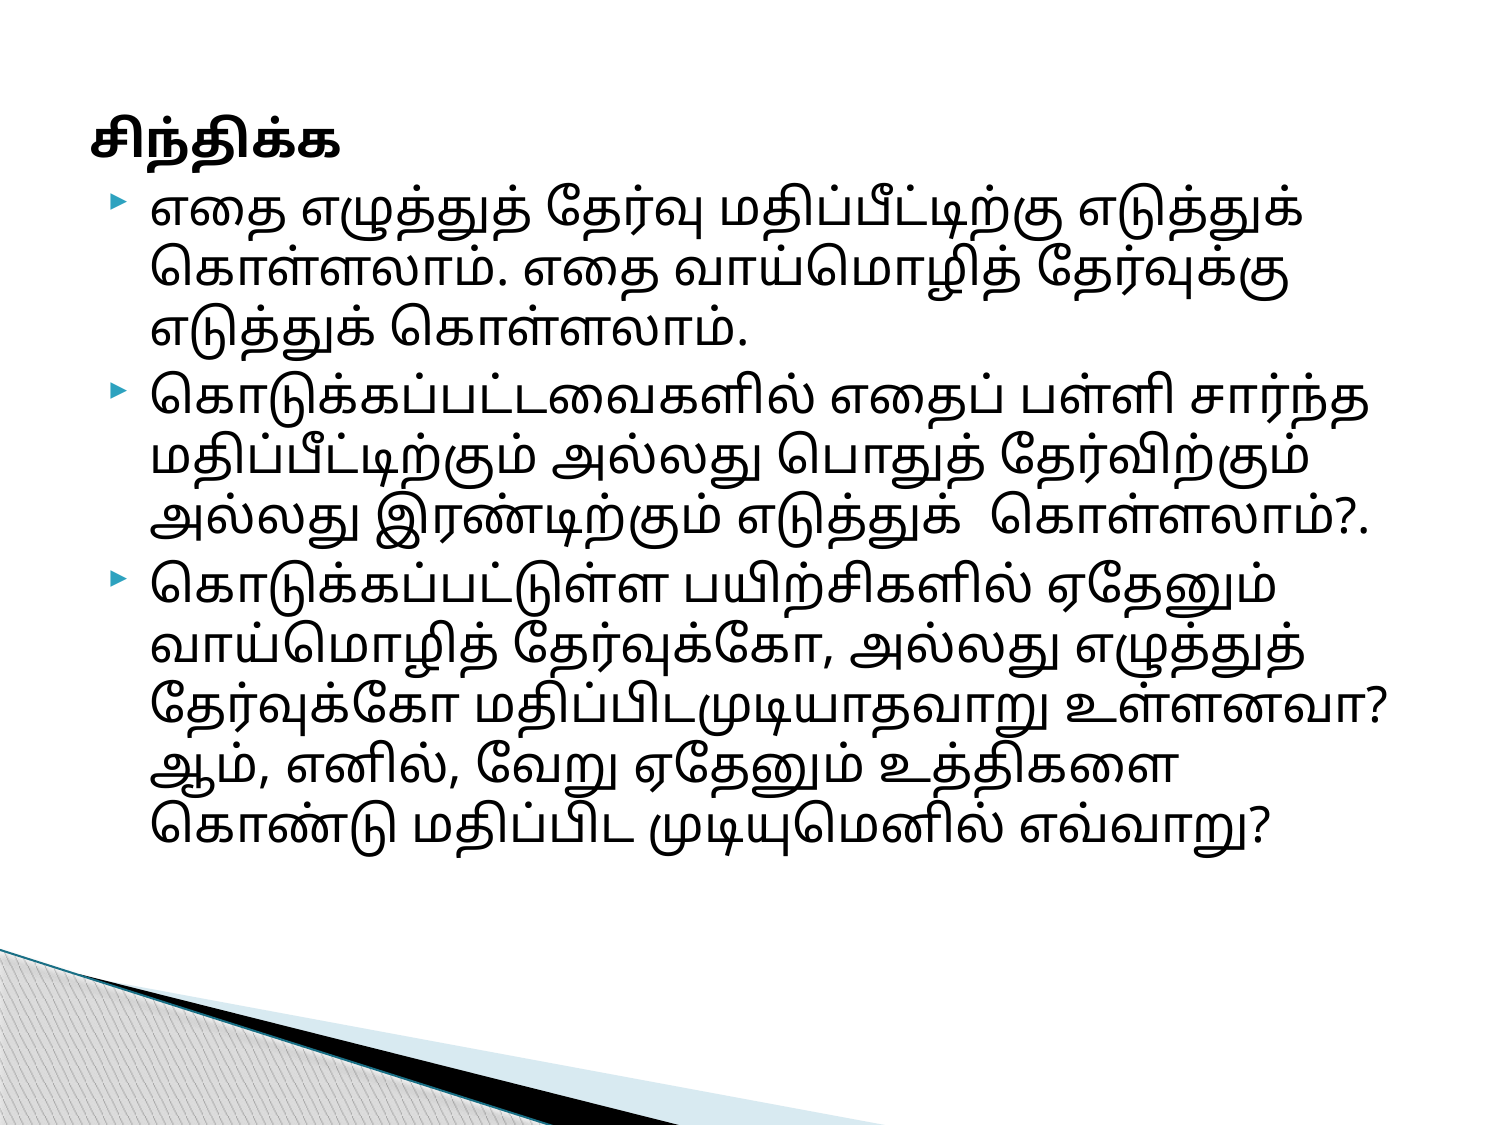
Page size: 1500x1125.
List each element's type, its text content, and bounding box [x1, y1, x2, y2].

list சிந்திக்க எதை எழுத்துத் தேர்வு மதிப்பீட்டிற்கு எடுத்துக் கொள்ளலாம். எதை வாய்மொழித் தேர்வுக்கு எடுத்துக் கொள்ளலாம். கொடுக்கப்பட்டவைகளில் எதைப் பள்ளி சார்ந்த மதிப்பீட்டிற்கும் அல்லது பொதுத் தேர்விற்கும் அல்லது இரண்டிற்கும் எடுத்துக் கொள்ளலாம்?. கொடுக்கப்பட்டுள்ள பயிற்சிகளில் ஏதேனும் வாய்மொழித் தேர்வுக்கோ, அல்லது எழுத்துத் தேர்வுக்கோ மதிப்பிடமுடியாதவாறு உள்ளனவா? ஆம், எனில், வேறு ஏதேனும் உத்திகளை கொண்டு மதிப்பிட முடியுமெனில் எவ்வாறு? [75, 99, 1425, 1050]
